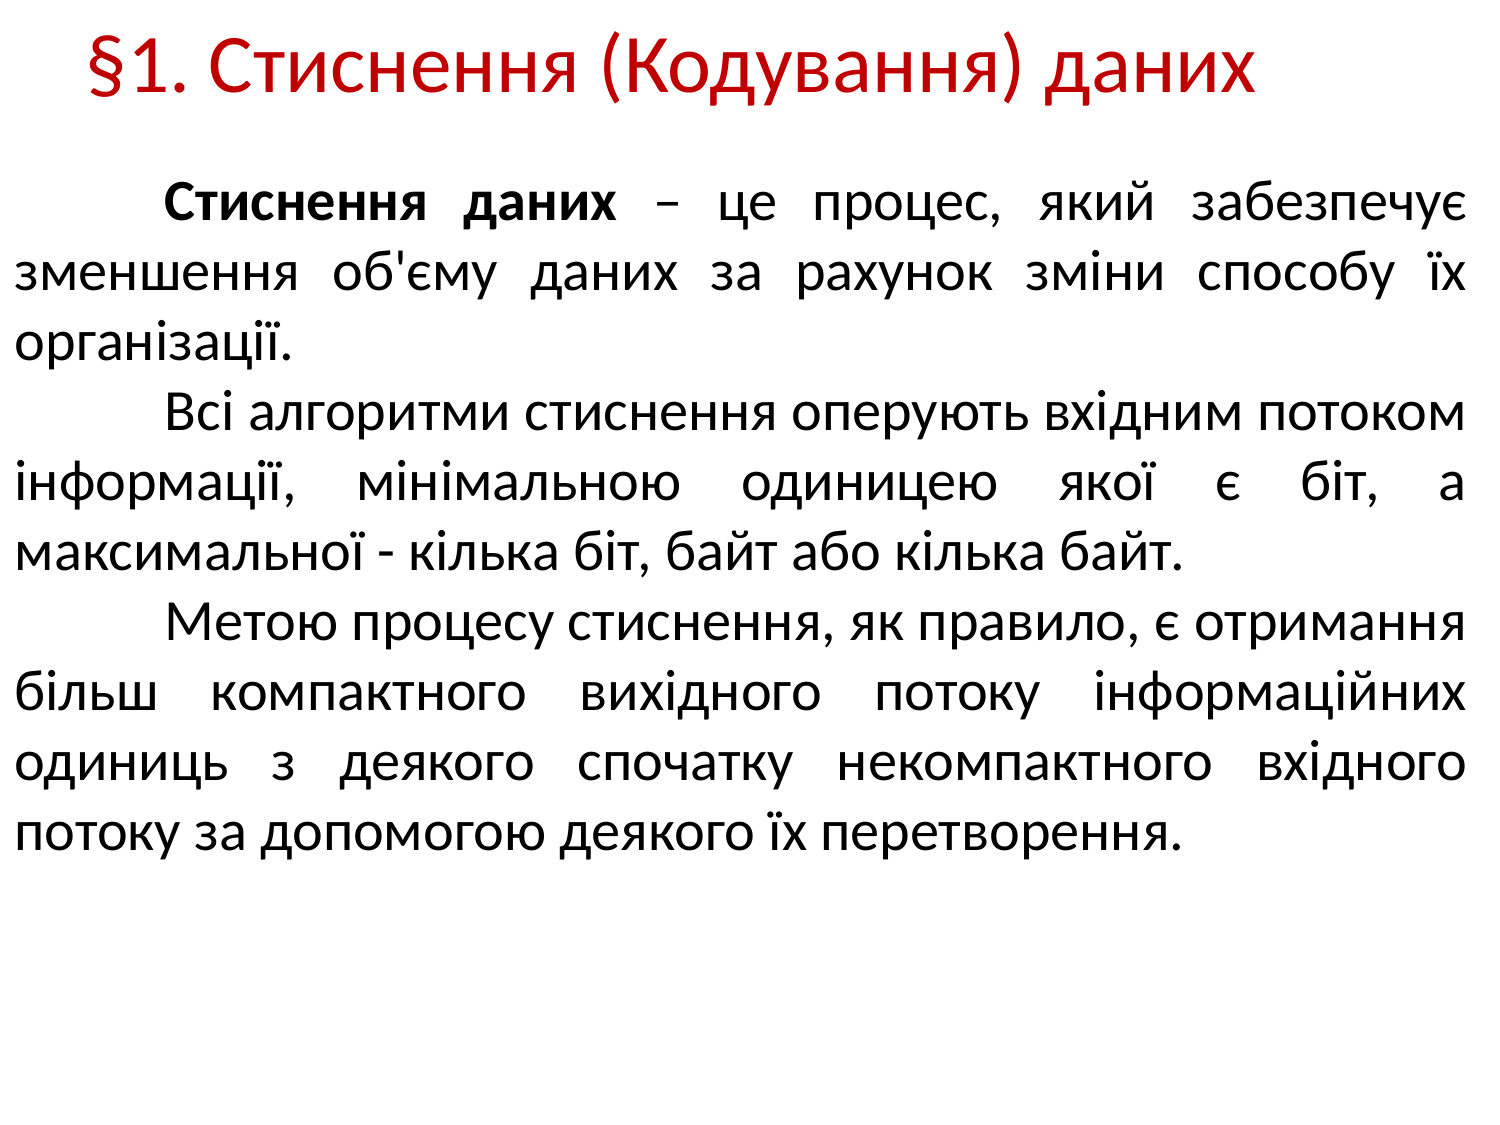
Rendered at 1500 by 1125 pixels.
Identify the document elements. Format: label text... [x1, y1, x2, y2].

text_box Стиснення даних – це процес, який забезпечує зменшення об'єму даних за рахунок зміни способу їх організації. Всі алгоритми стиснення оперують вхідним потоком інформації, мінімальною одиницею якої є біт, а максимальної - кілька біт, байт або кілька байт. Метою процесу стиснення, як правило, є отримання більш компактного вихідного потоку інформаційних одиниць з деякого спочатку некомпактного вхідного потоку за допомогою деякого їх перетворення. [0, 155, 1483, 870]
text_box §1. Стиснення (Кодування) даних [71, 1, 1274, 117]
